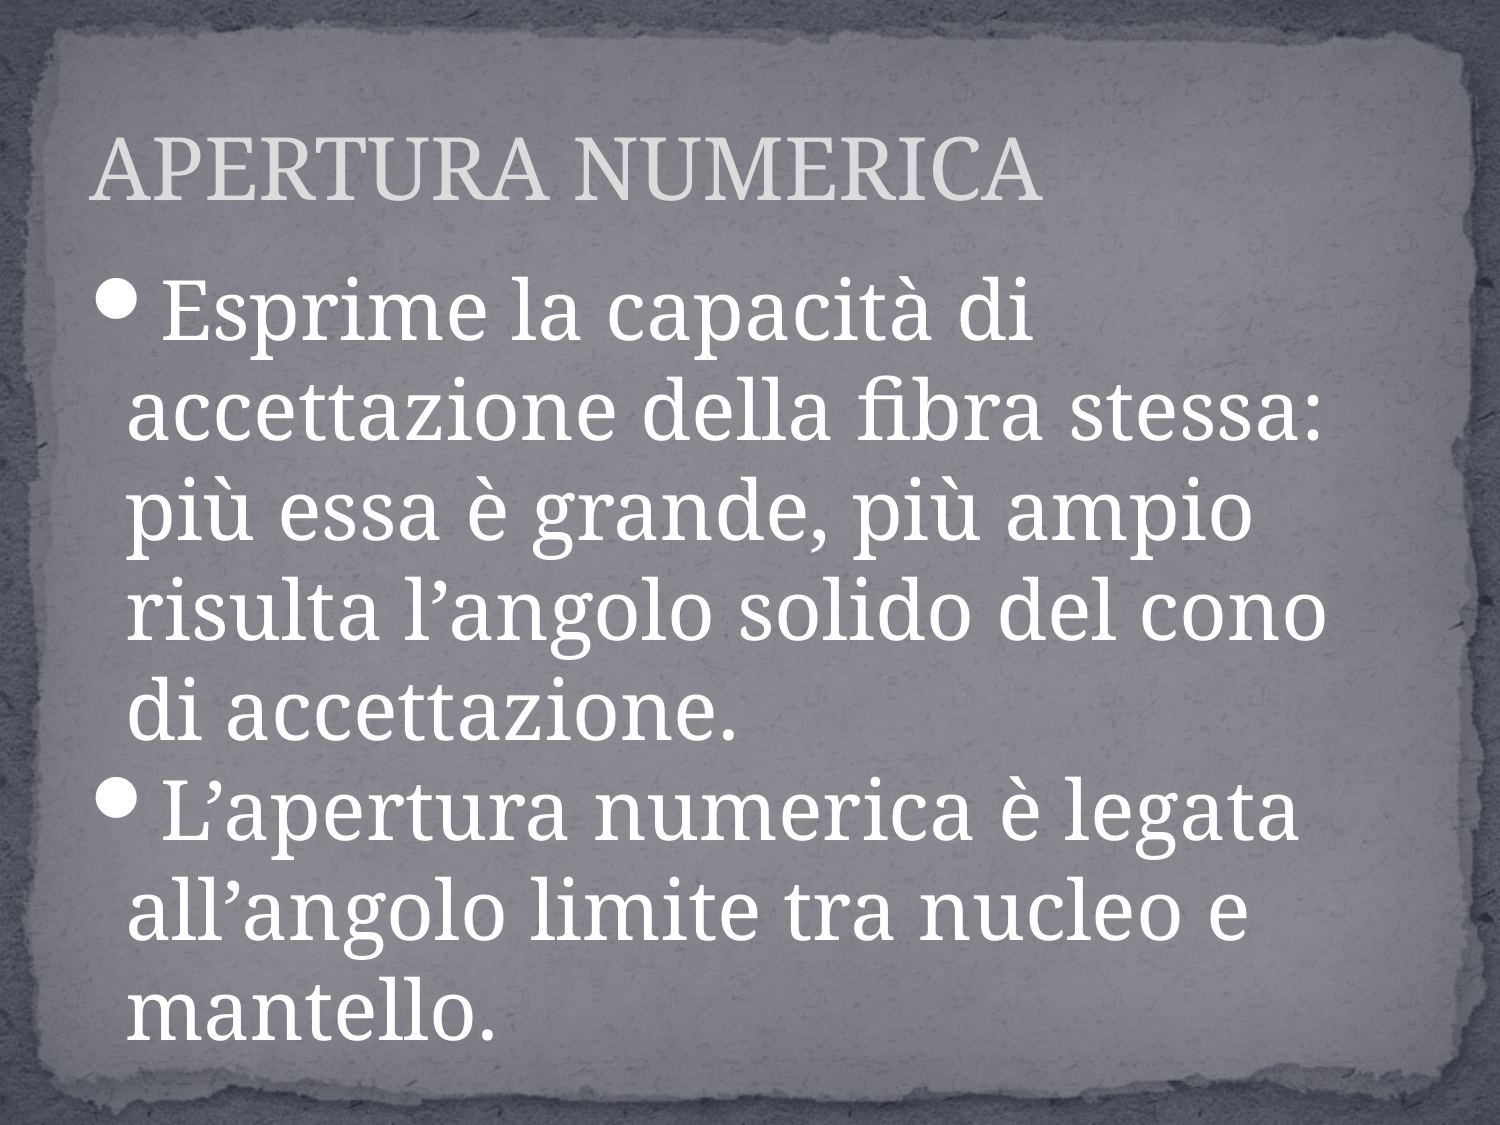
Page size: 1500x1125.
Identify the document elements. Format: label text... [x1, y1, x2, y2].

text_box Esprime la capacità di accettazione della fibra stessa: più essa è grande, più ampio risulta l’angolo solido del cono di accettazione. L’apertura numerica è legata all’angolo limite tra nucleo e mantello. [75, 249, 1425, 1000]
text_box APERTURA NUMERICA [75, 24, 1425, 225]
picture [0, 0, 1500, 1125]
